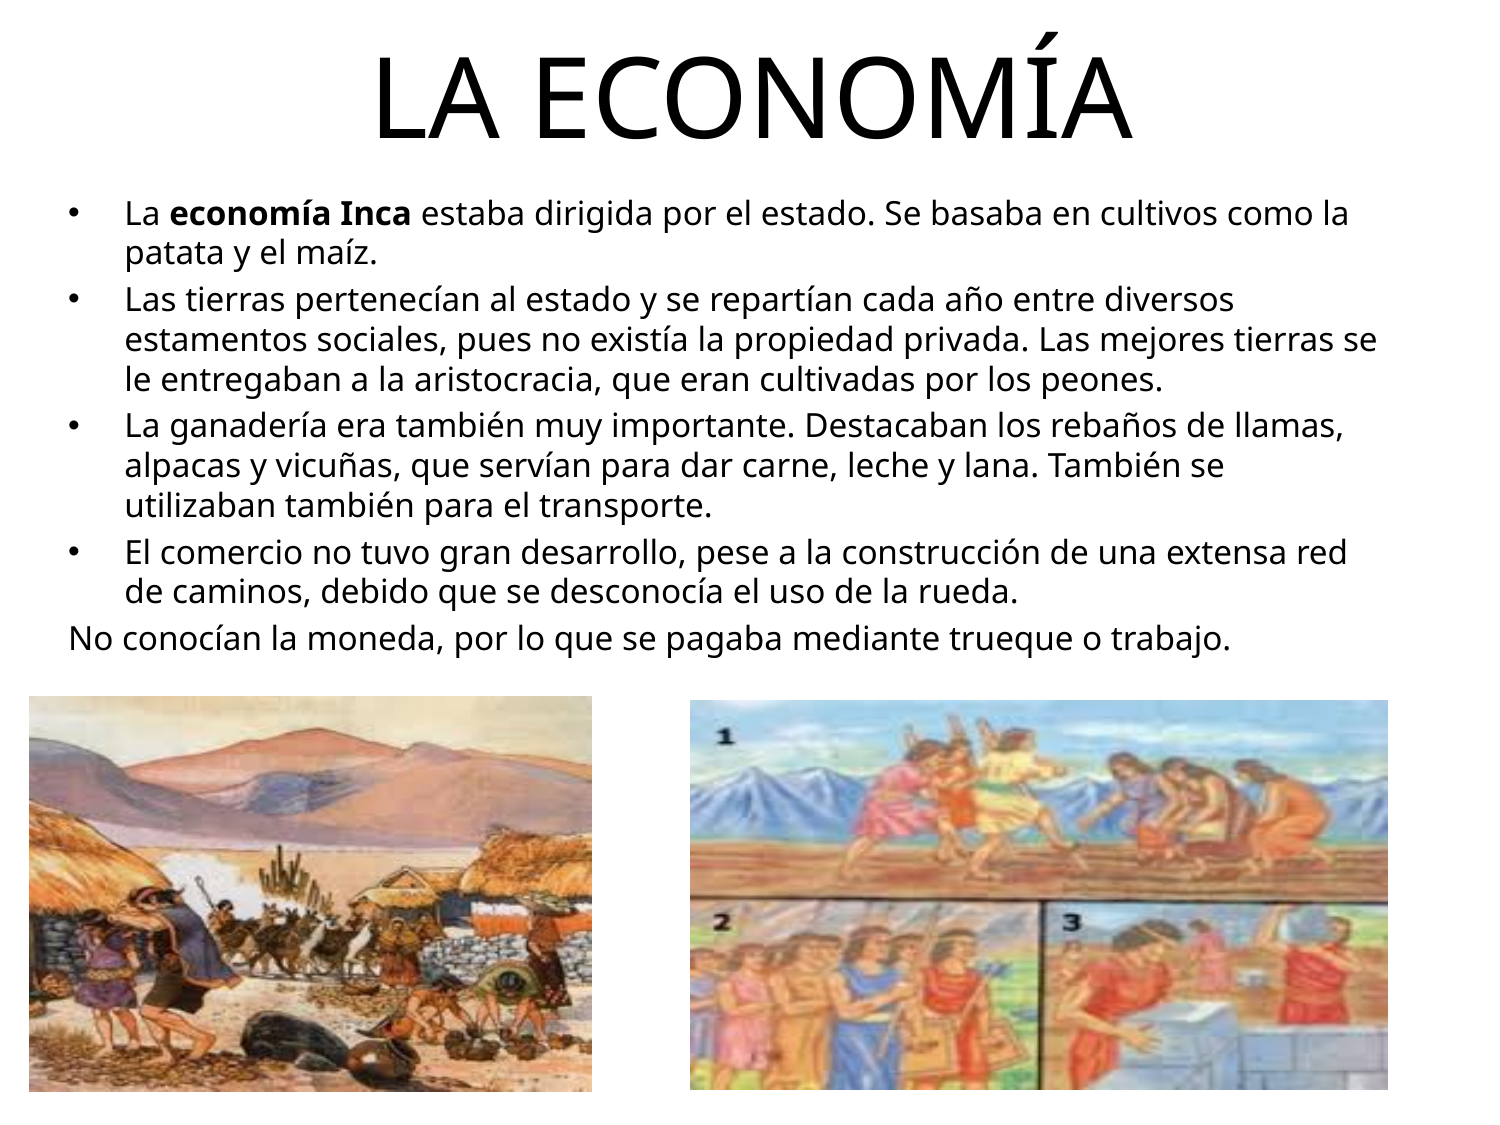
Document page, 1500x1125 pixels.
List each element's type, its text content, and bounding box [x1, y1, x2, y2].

picture [29, 696, 592, 1093]
picture [690, 700, 1389, 1091]
list La economía Inca estaba dirigida por el estado. Se basaba en cultivos como la patata y el maíz. Las tierras pertenecían al estado y se repartían cada año entre diversos estamentos sociales, pues no existía la propiedad privada. Las mejores tierras se le entregaban a la aristocracia, que eran cultivadas por los peones. La ganadería era también muy importante. Destacaban los rebaños de llamas, alpacas y vicuñas, que servían para dar carne, leche y lana. También se utilizaban también para el transporte. El comercio no tuvo gran desarrollo, pese a la construcción de una extensa red de caminos, debido que se desconocía el uso de la rueda. No conocían la moneda, por lo que se pagaba mediante trueque o trabajo. [53, 184, 1404, 927]
title LA ECONOMÍA [76, 0, 1427, 188]
